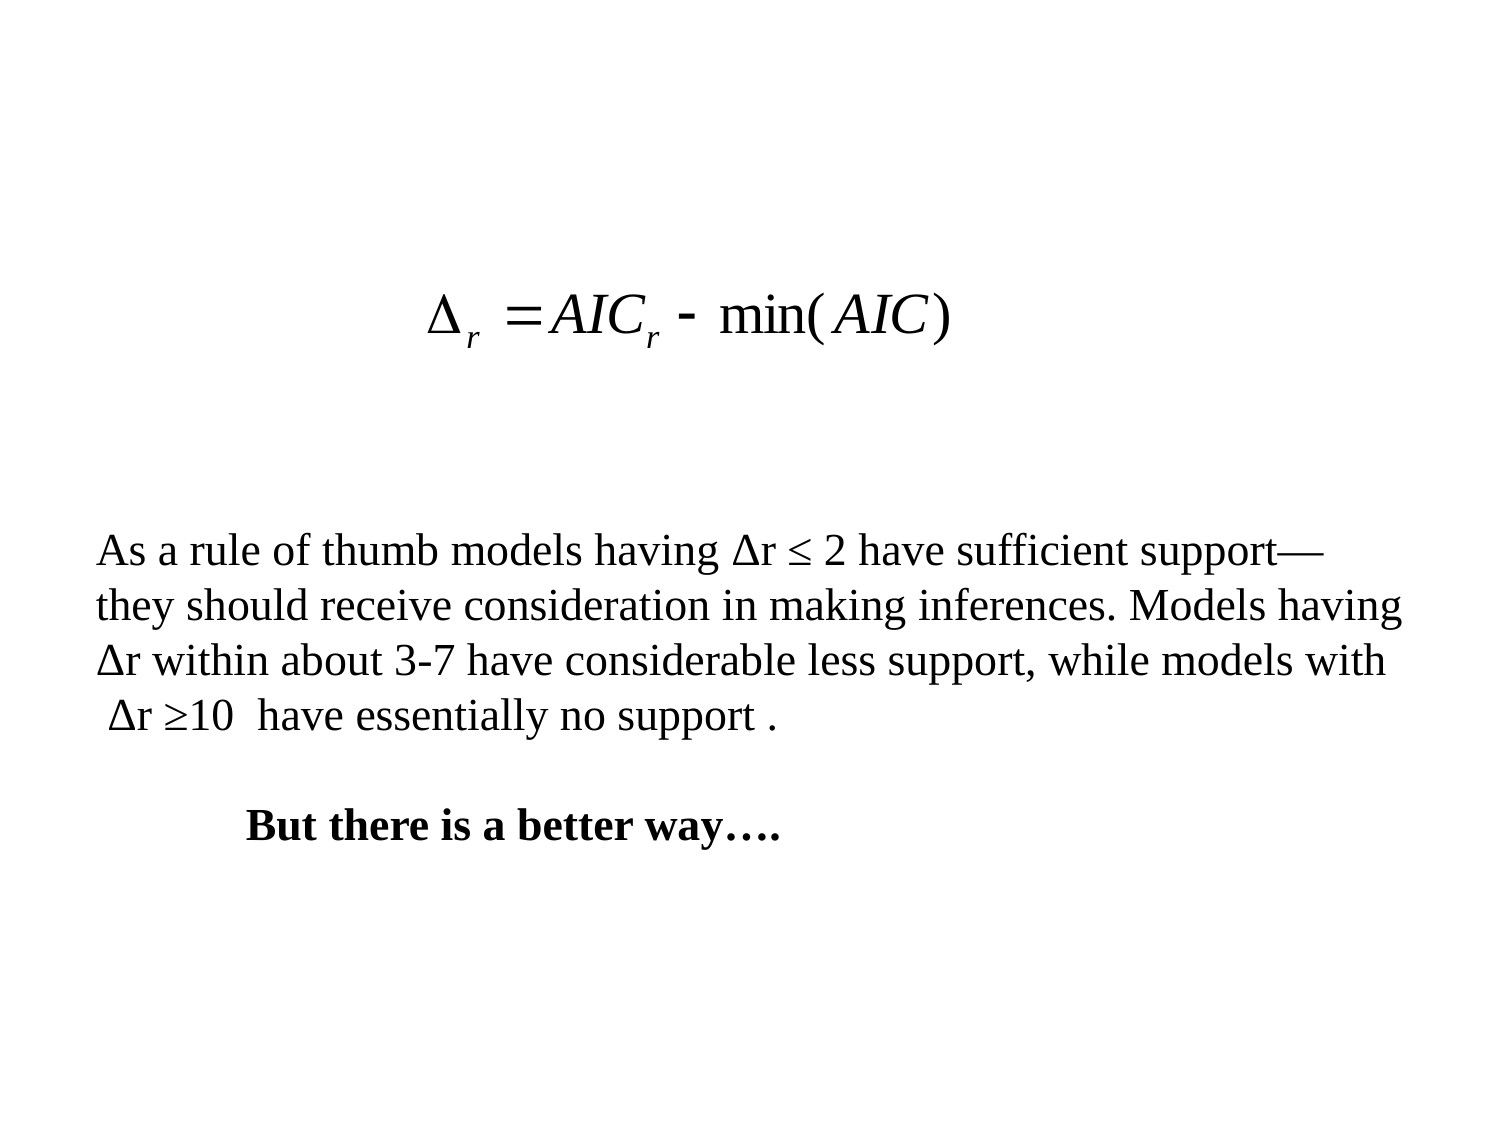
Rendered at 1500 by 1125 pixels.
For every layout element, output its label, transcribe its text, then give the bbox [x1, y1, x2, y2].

text_box As a rule of thumb models having Δr ≤ 2 have sufficient support— they should receive consideration in making inferences. Models having Δr within about 3-7 have considerable less support, while models with Δr ≥10 have essentially no support . But there is a better way…. [81, 512, 1419, 858]
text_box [417, 274, 963, 451]
